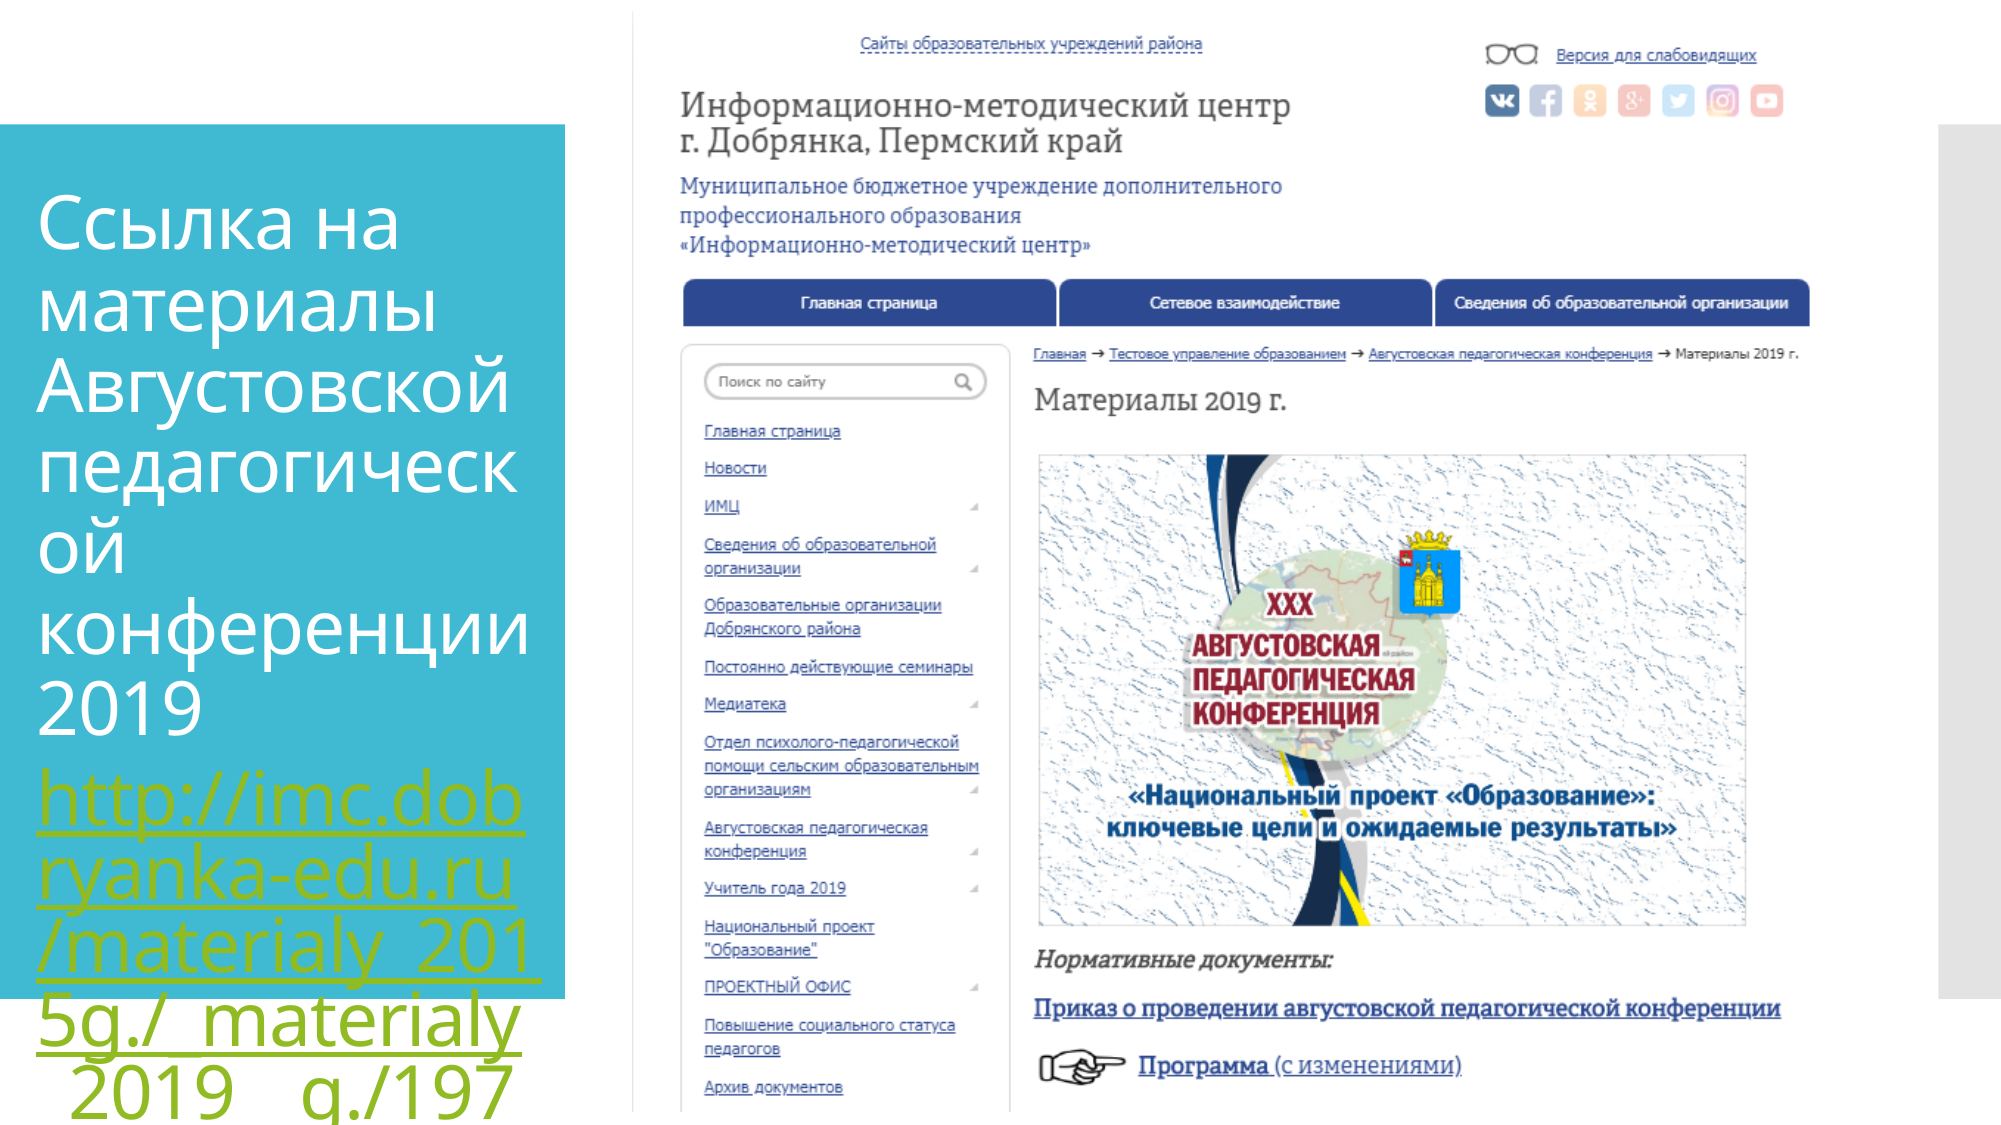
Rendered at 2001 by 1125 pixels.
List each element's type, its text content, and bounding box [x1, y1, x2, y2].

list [632, 11, 1860, 1112]
title Ссылка на материалы Августовской педагогической конференции 2019 http://imc.dobryanka-edu.ru/materialy_2015g./_materialy_2019__g./1970/01/ [21, 126, 558, 996]
